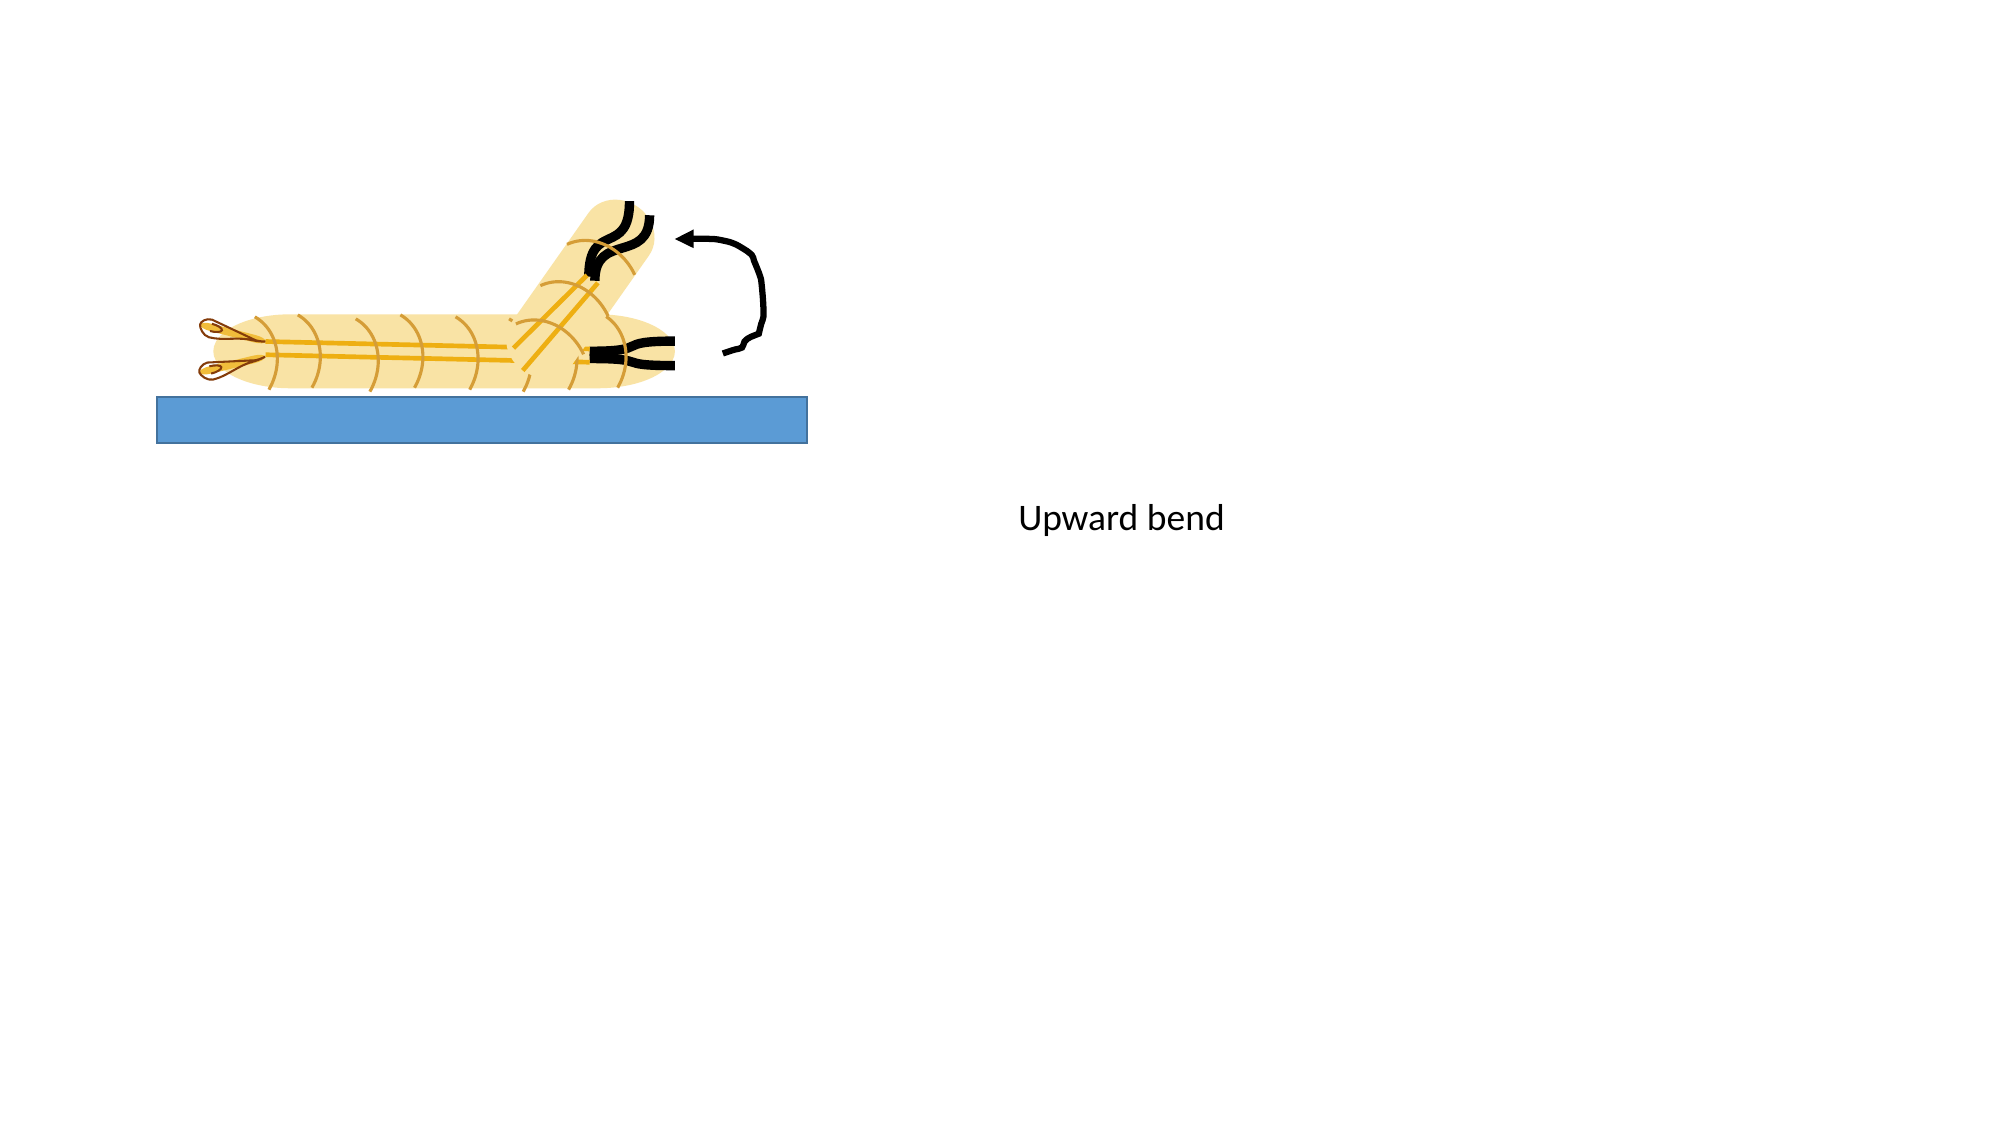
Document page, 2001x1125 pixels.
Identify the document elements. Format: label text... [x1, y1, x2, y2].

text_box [368, 117, 485, 614]
text_box [156, 396, 368, 444]
text_box Upward bend [1003, 485, 1240, 546]
text_box [485, 396, 808, 444]
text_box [456, 252, 700, 374]
text_box [674, 232, 765, 355]
